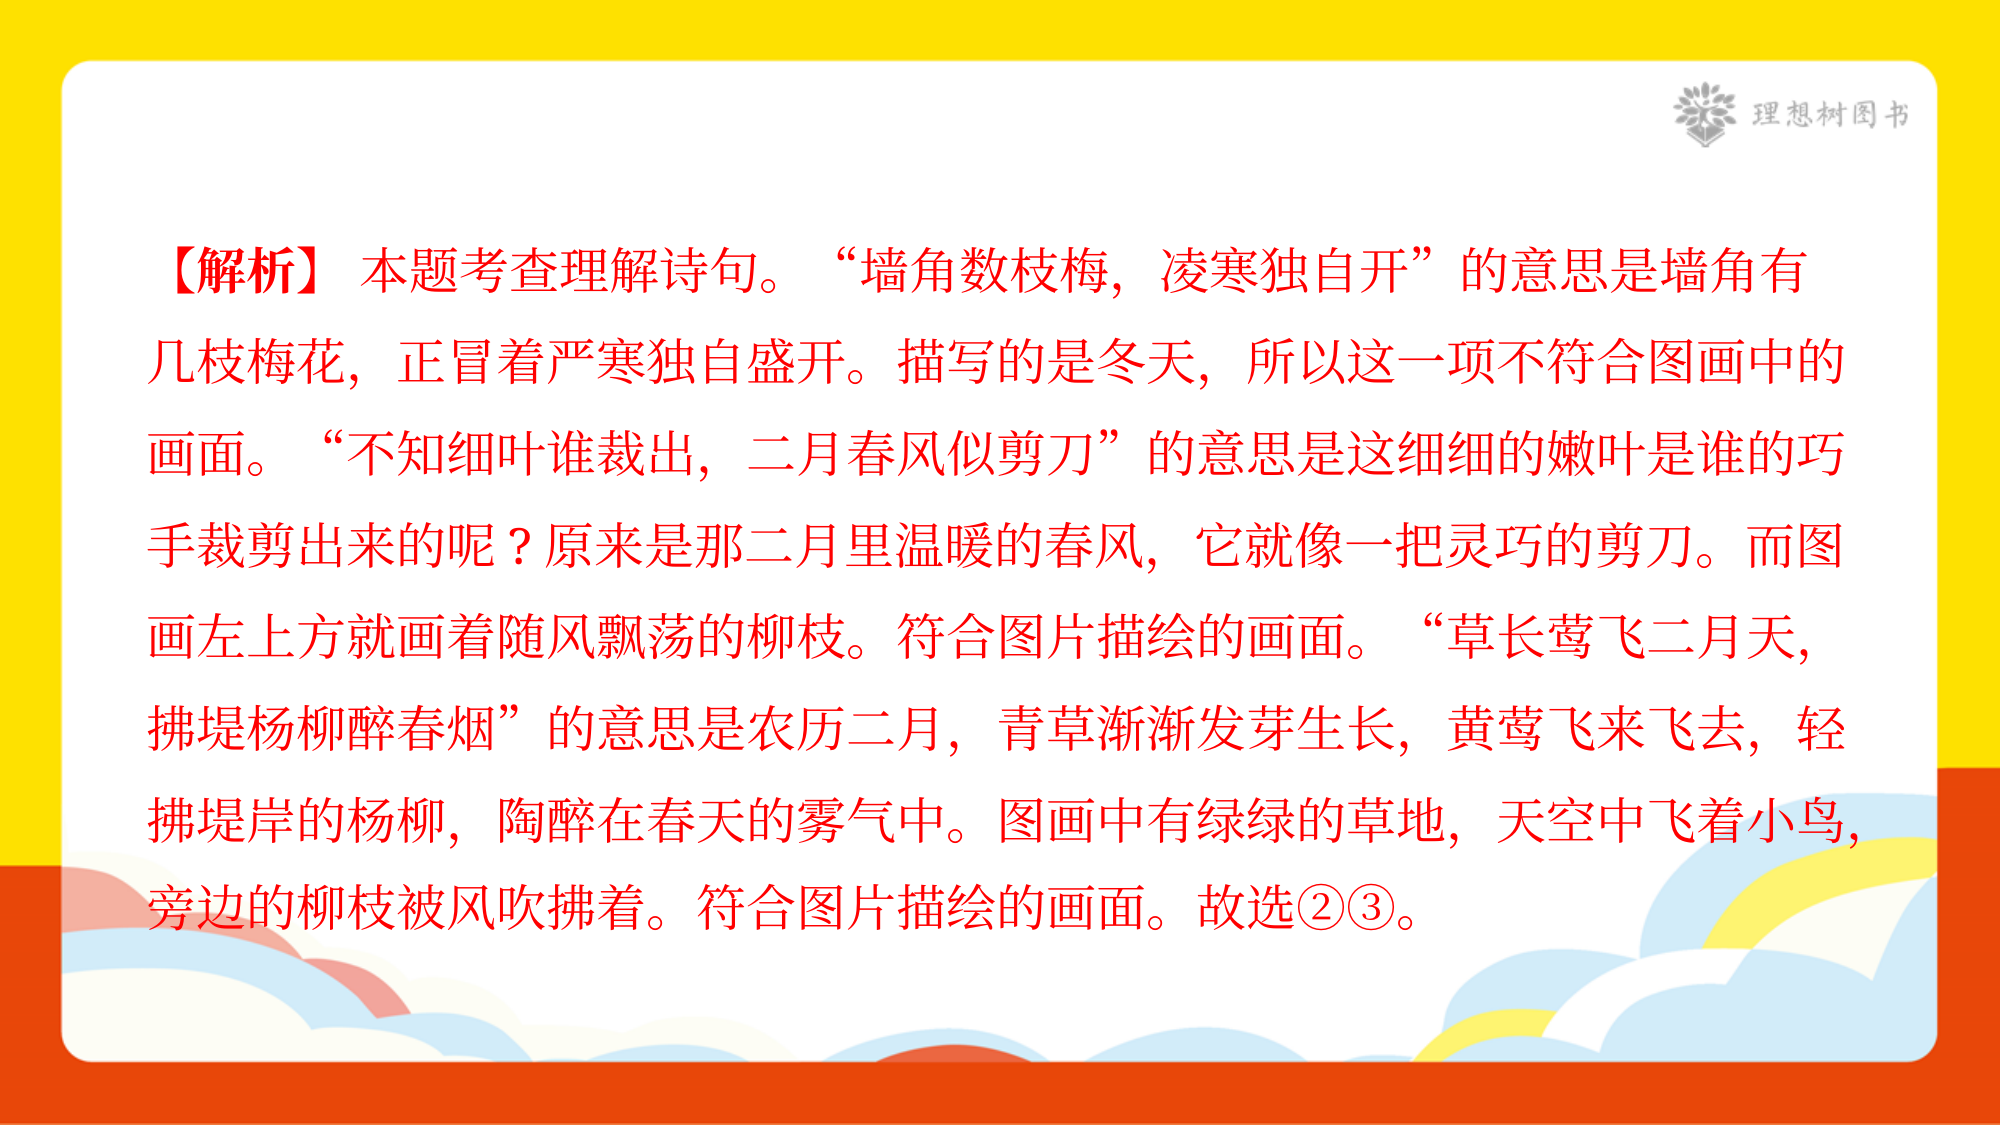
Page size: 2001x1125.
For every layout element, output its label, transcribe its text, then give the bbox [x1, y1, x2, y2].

picture [0, 0, 2000, 1125]
text_box 【解析】 本题考查理解诗句。“墙角数枝梅，凌寒独自开”的意思是墙角有 几枝梅花，正冒着严寒独自盛开。描写的是冬天，所以这一项不符合图画中的 画面。“不知细叶谁裁出，二月春风似剪刀”的意思是这细细的嫩叶是谁的巧 手裁剪出来的呢?原来是那二月里温暖的春风，它就像一把灵巧的剪刀。而图 画左上方就画着随风飘荡的柳枝。符合图片描绘的画面。“草长莺飞二月天， 拂堤杨柳醉春烟”的意思是农历二月，青草渐渐发芽生长，黄莺飞来飞去，轻 拂堤岸的杨柳，陶醉在春天的雾气中。图画中有绿绿的草地，天空中飞着小鸟， 旁边的柳枝被风吹拂着。符合图片描绘的画面。故选②③。 [146, 207, 1851, 928]
